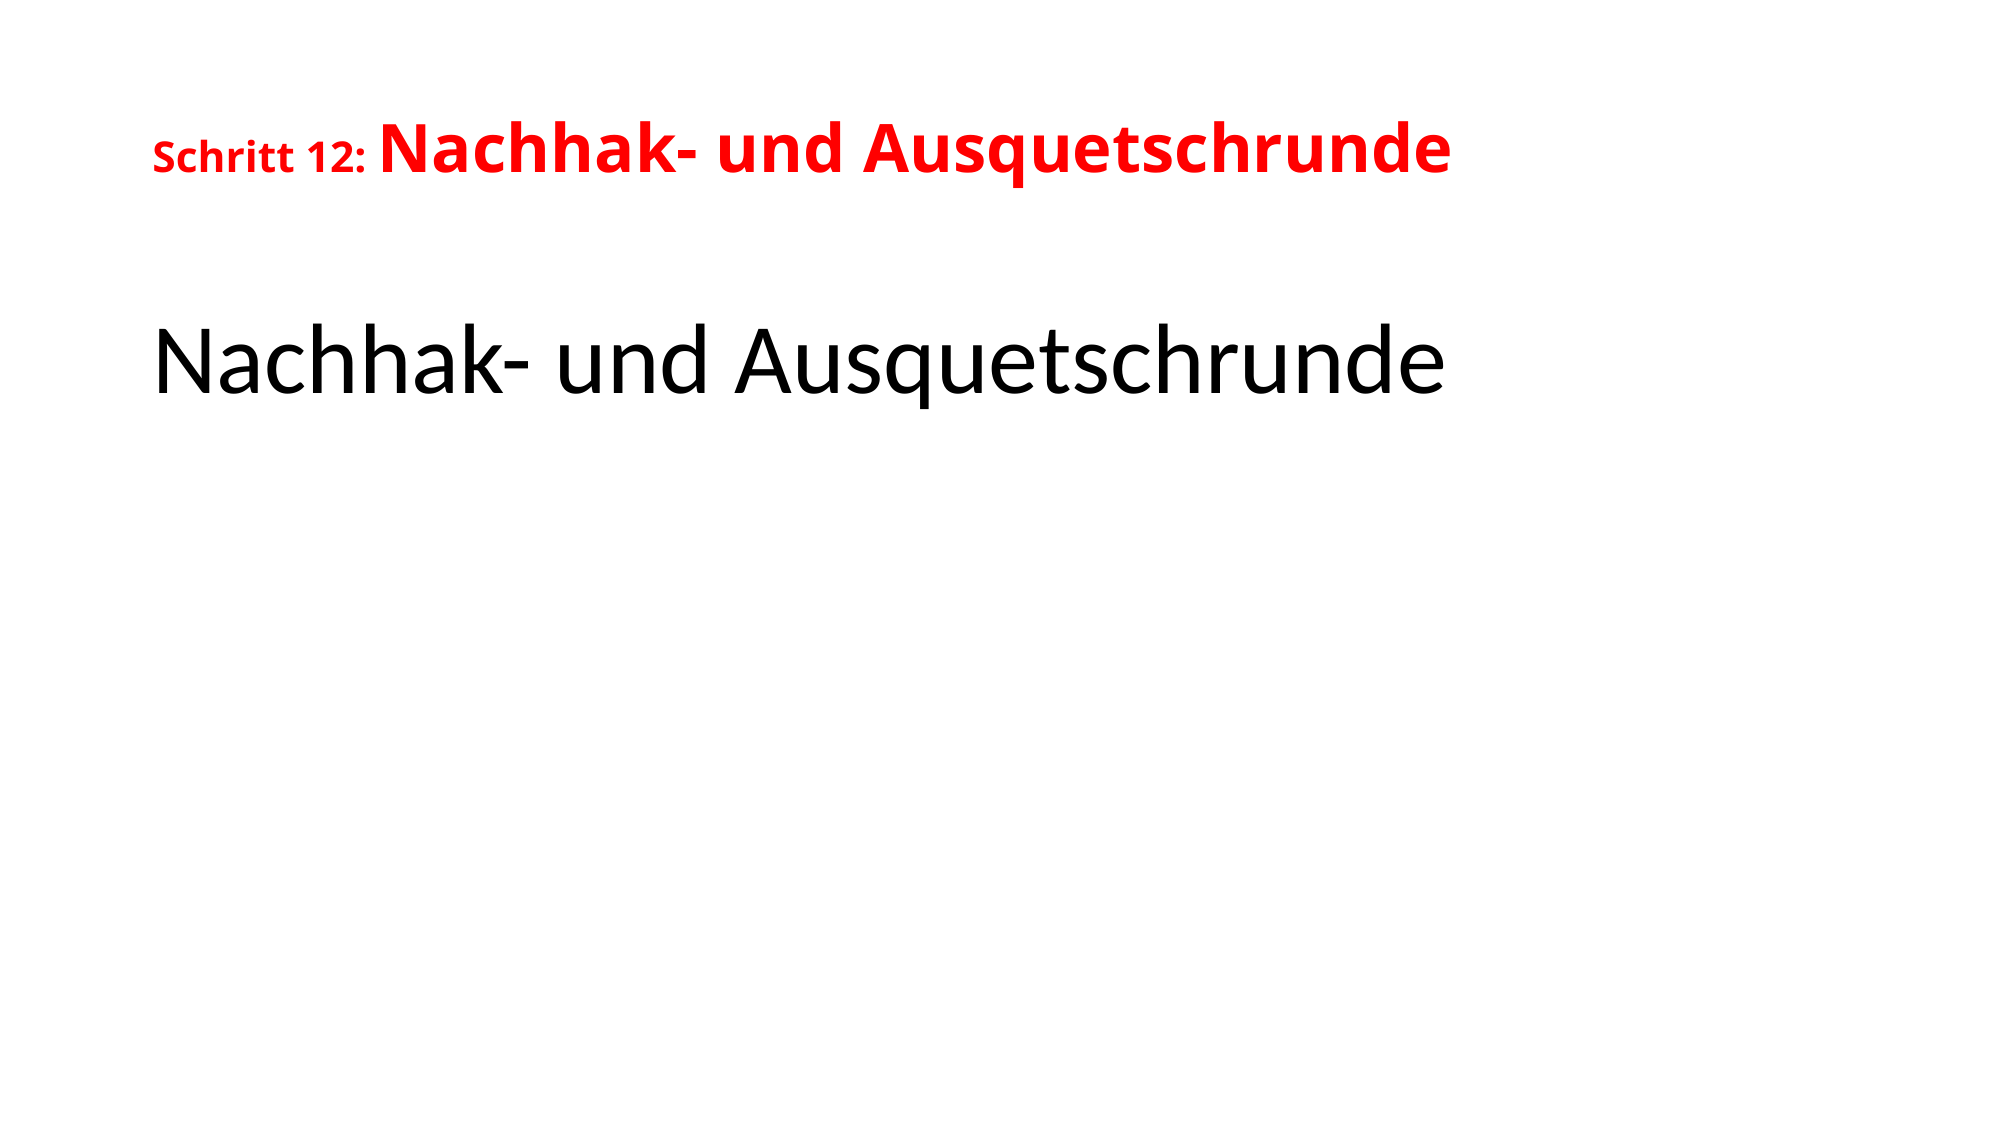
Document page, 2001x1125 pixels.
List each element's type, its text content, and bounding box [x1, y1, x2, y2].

title Schritt 12: Nachhak- und Ausquetschrunde [137, 59, 1863, 278]
list Nachhak- und Ausquetschrunde [137, 299, 1934, 1014]
